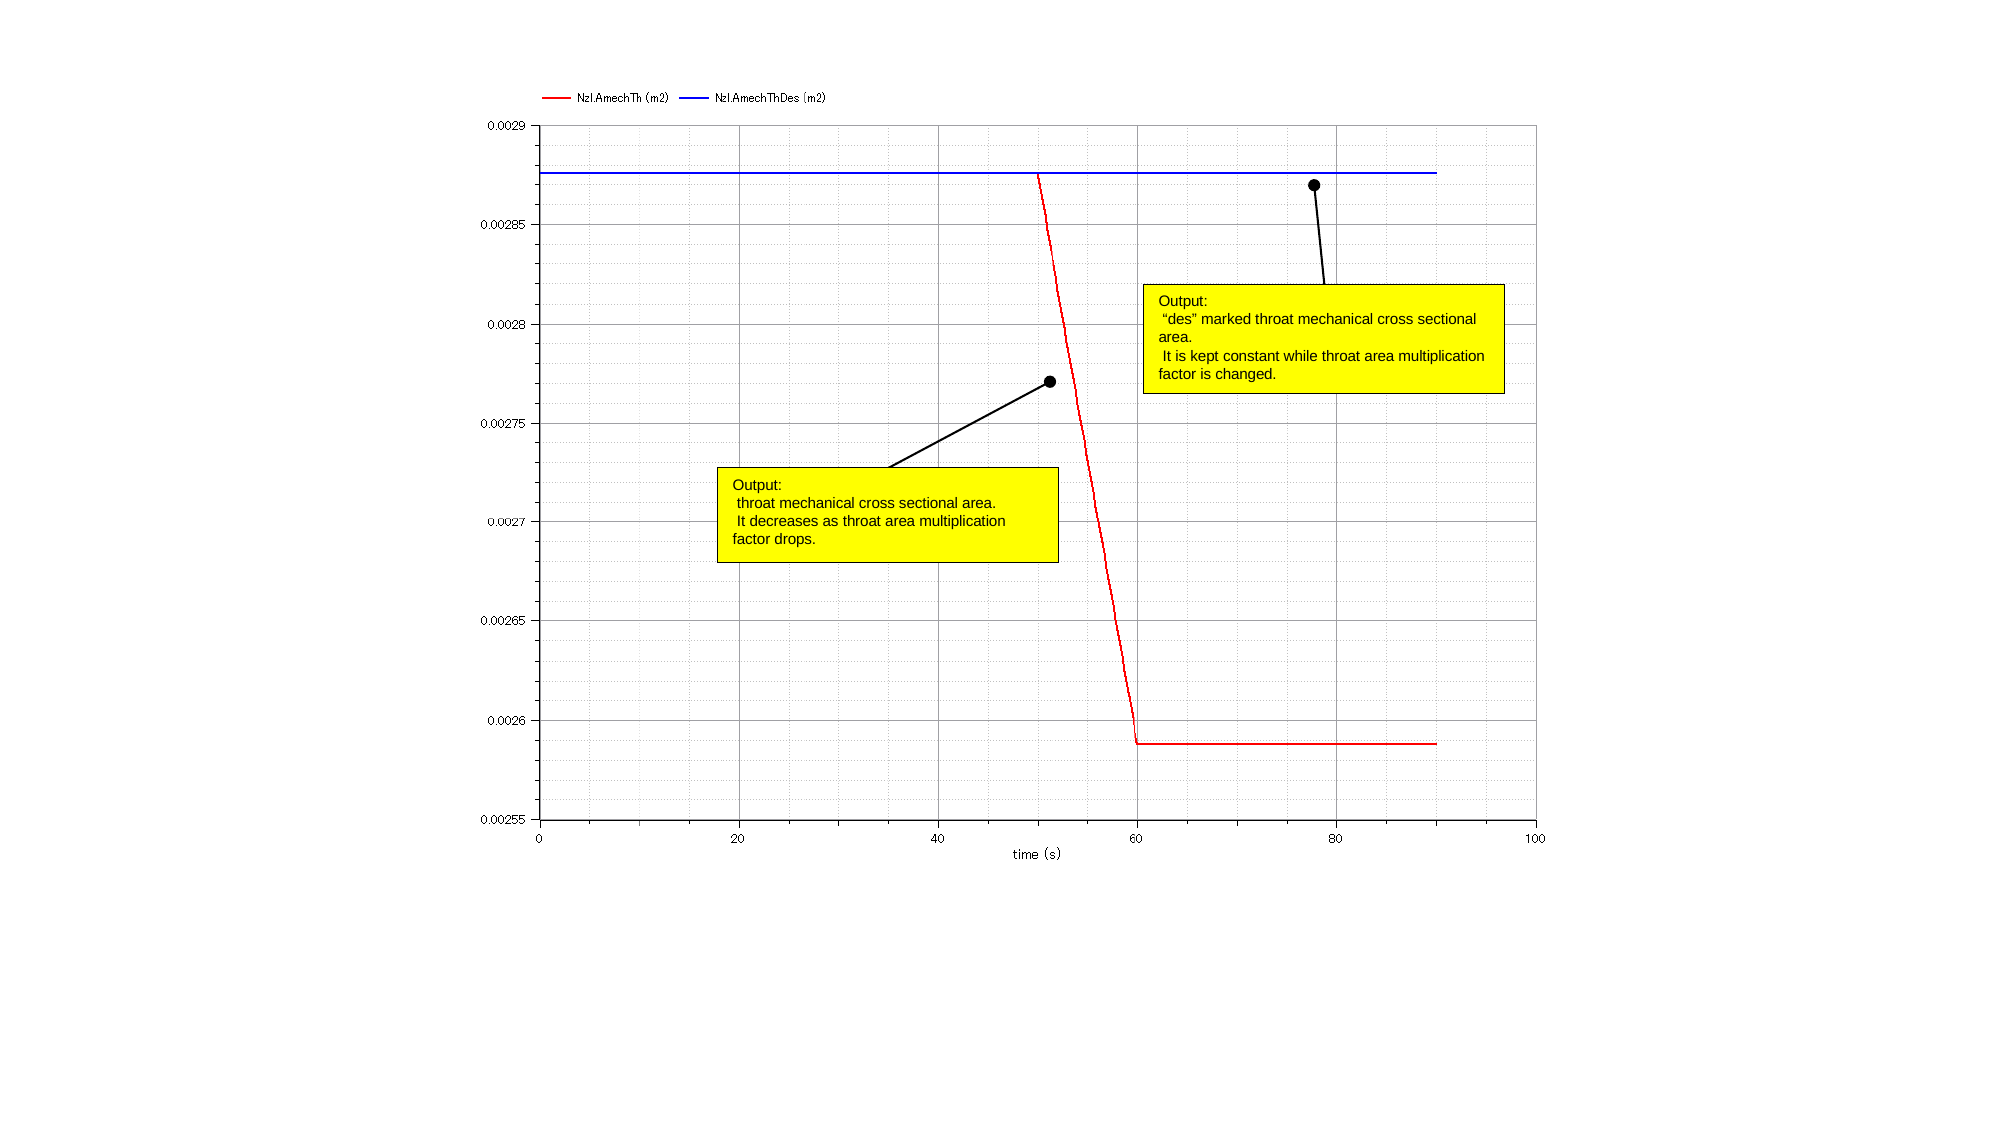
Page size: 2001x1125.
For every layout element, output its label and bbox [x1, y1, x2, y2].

picture [475, 80, 1547, 869]
text_box [1314, 185, 1325, 284]
text_box [888, 381, 1050, 468]
